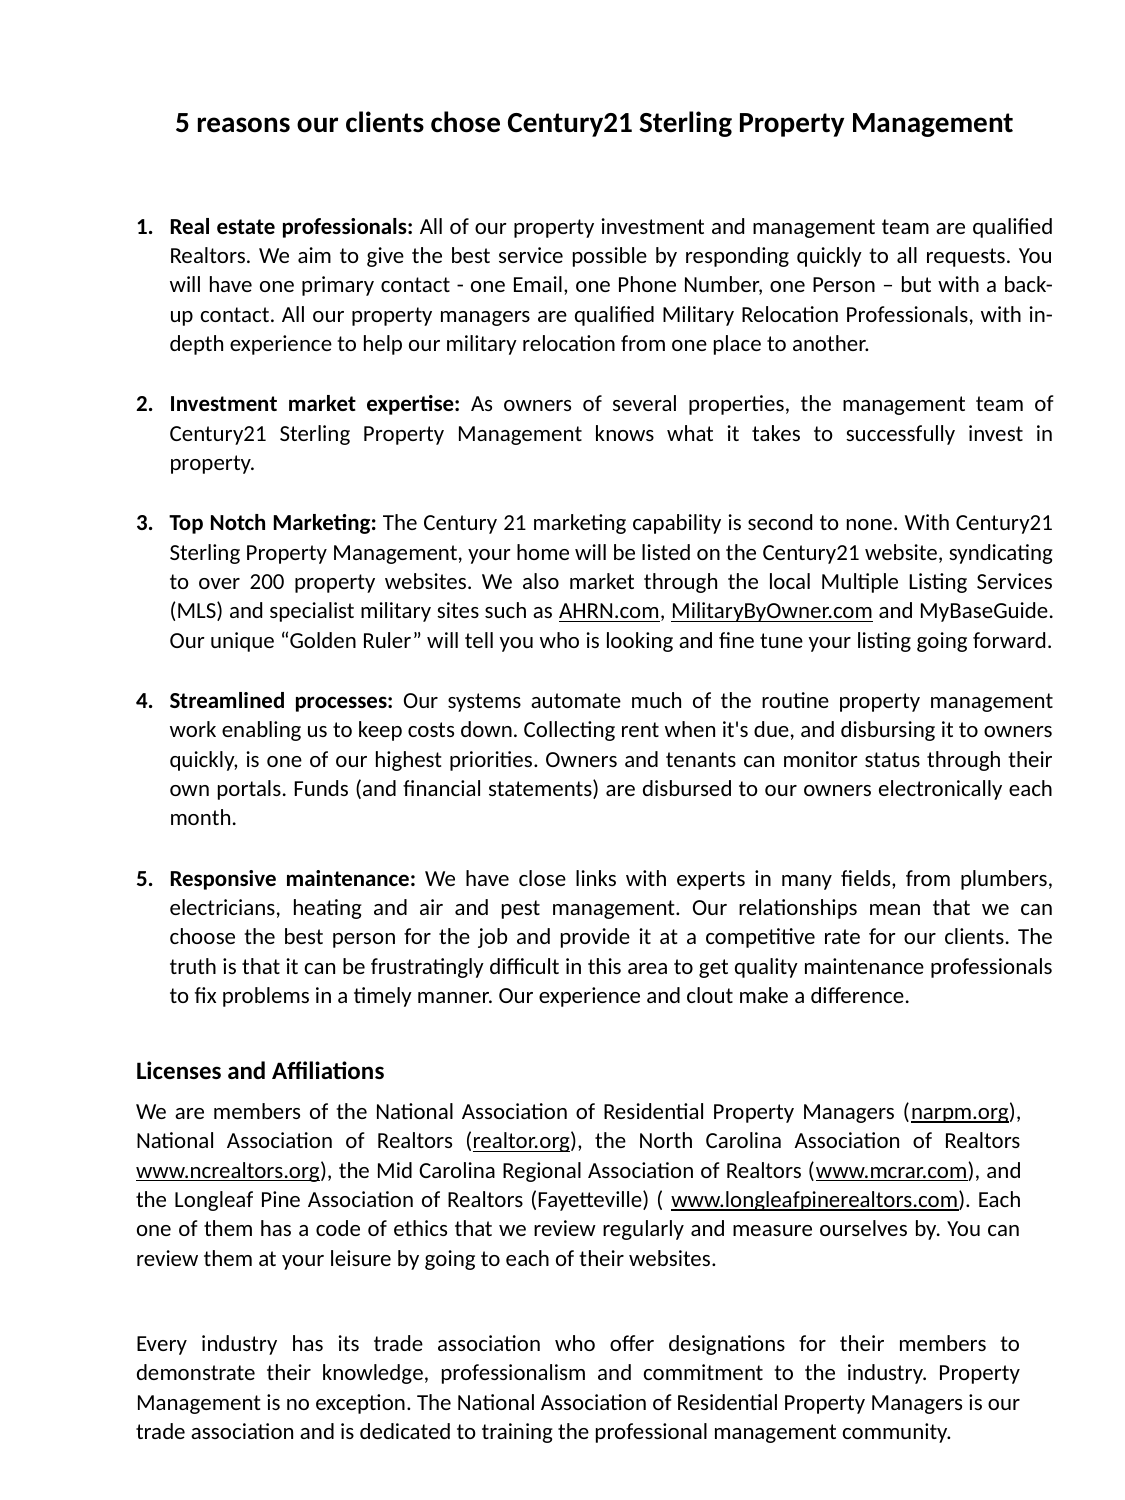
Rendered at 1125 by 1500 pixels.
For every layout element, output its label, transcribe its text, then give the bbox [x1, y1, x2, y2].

text_box Licenses and Affiliations We are members of the National Association of Residential Property Managers (narpm.org), National Association of Realtors (realtor.org), the North Carolina Association of Realtors www.ncrealtors.org), the Mid Carolina Regional Association of Realtors (www.mcrar.com), and the Longleaf Pine Association of Realtors (Fayetteville) ( www.longleafpinerealtors.com). Each one of them has a code of ethics that we review regularly and measure ourselves by. You can review them at your leisure by going to each of their websites. Every industry has its trade association who offer designations for their members to demonstrate their knowledge, professionalism and commitment to the industry. Property Management is no exception. The National Association of Residential Property Managers is our trade association and is dedicated to training the professional management community. [109, 1018, 1059, 1452]
text_box 5 reasons our clients chose Century21 Sterling Property Management Real estate professionals: All of our property investment and management team are qualified Realtors. We aim to give the best service possible by responding quickly to all requests. You will have one primary contact - one Email, one Phone Number, one Person – but with a back-up contact. All our property managers are qualified Military Relocation Professionals, with in-depth experience to help our military relocation from one place to another. Investment market expertise: As owners of several properties, the management team of Century21 Sterling Property Management knows what it takes to successfully invest in property. Top Notch Marketing: The Century 21 marketing capability is second to none. With Century21 Sterling Property Management, your home will be listed on the Century21 website, syndicating to over 200 property websites. We also market through the local Multiple Listing Services (MLS) and specialist military sites such as AHRN.com, MilitaryByOwner.com and MyBaseGuide. Our unique “Golden Ruler” will tell you who is looking and fine tune your listing going forward. Streamlined processes: Our systems automate much of the routine property management work enabling us to keep costs down. Collecting rent when it's due, and disbursing it to owners quickly, is one of our highest priorities. Owners and tenants can monitor status through their own portals. Funds (and financial statements) are disbursed to our owners electronically each month. Responsive maintenance: We have close links with experts in many fields, from plumbers, electricians, heating and air and pest management. Our relationships mean that we can choose the best person for the job and provide it at a competitive rate for our clients. The truth is that it can be frustratingly difficult in this area to get quality maintenance professionals to fix problems in a timely manner. Our experience and clout make a difference. [109, 95, 1092, 1016]
